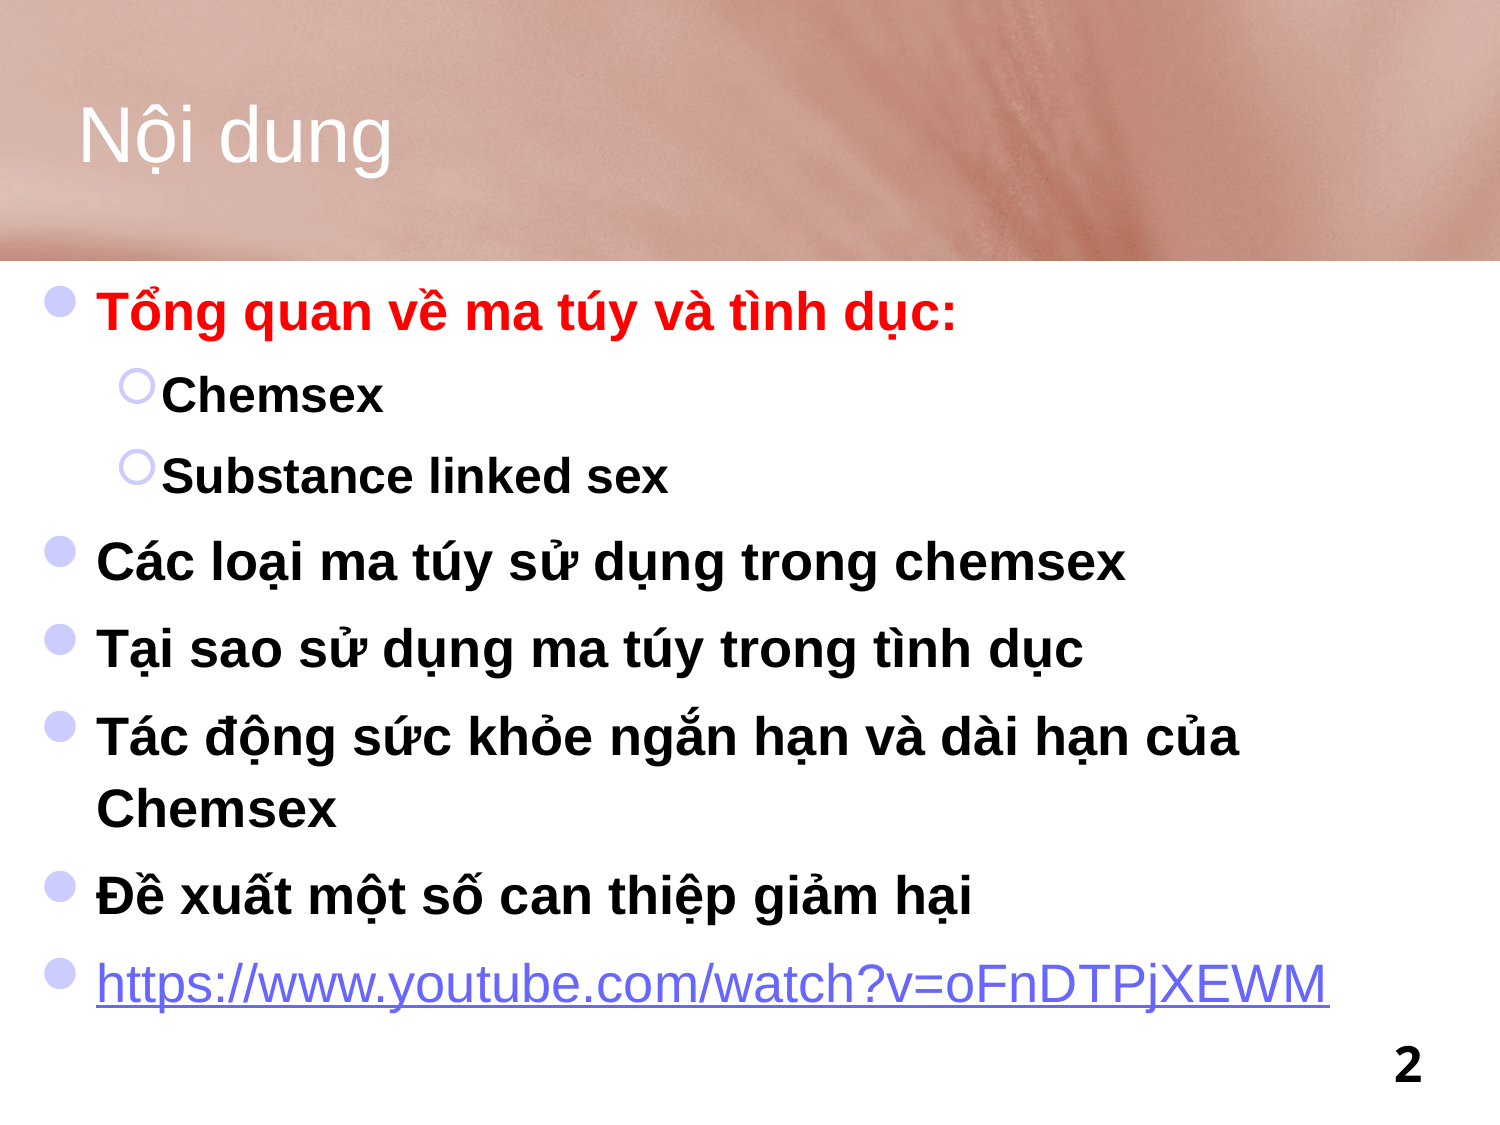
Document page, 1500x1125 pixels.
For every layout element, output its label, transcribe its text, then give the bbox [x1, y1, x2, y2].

picture [0, 0, 1500, 261]
title Nội dung [62, 37, 1413, 226]
list Tổng quan về ma túy và tình dục: Chemsex Substance linked sex Các loại ma túy sử dụng trong chemsex Tại sao sử dụng ma túy trong tình dục Tác động sức khỏe ngắn hạn và dài hạn của Chemsex Đề xuất một số can thiệp giảm hại https://www.youtube.com/watch?v=oFnDTPjXEWM [24, 262, 1476, 1063]
slide_number 2 [1087, 1063, 1438, 1101]
